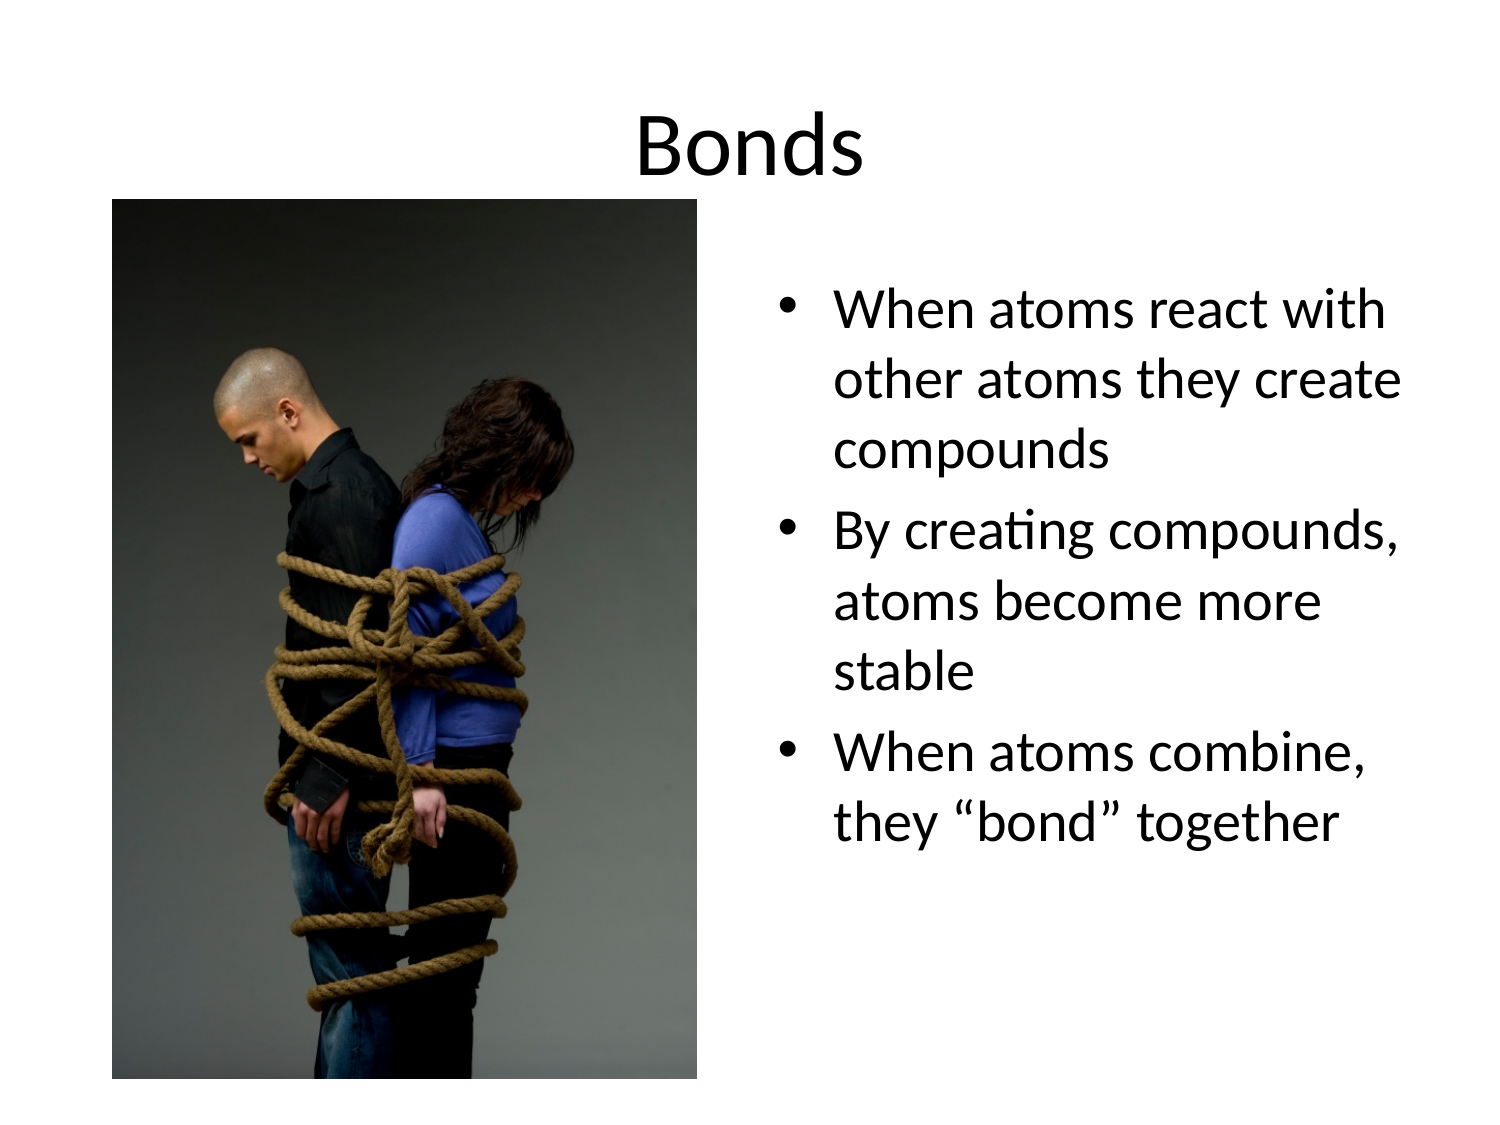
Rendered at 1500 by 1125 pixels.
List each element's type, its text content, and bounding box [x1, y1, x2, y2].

list When atoms react with other atoms they create compounds By creating compounds, atoms become more stable When atoms combine, they “bond” together [762, 262, 1425, 1005]
title Bonds [75, 45, 1425, 233]
picture [112, 199, 698, 1079]
